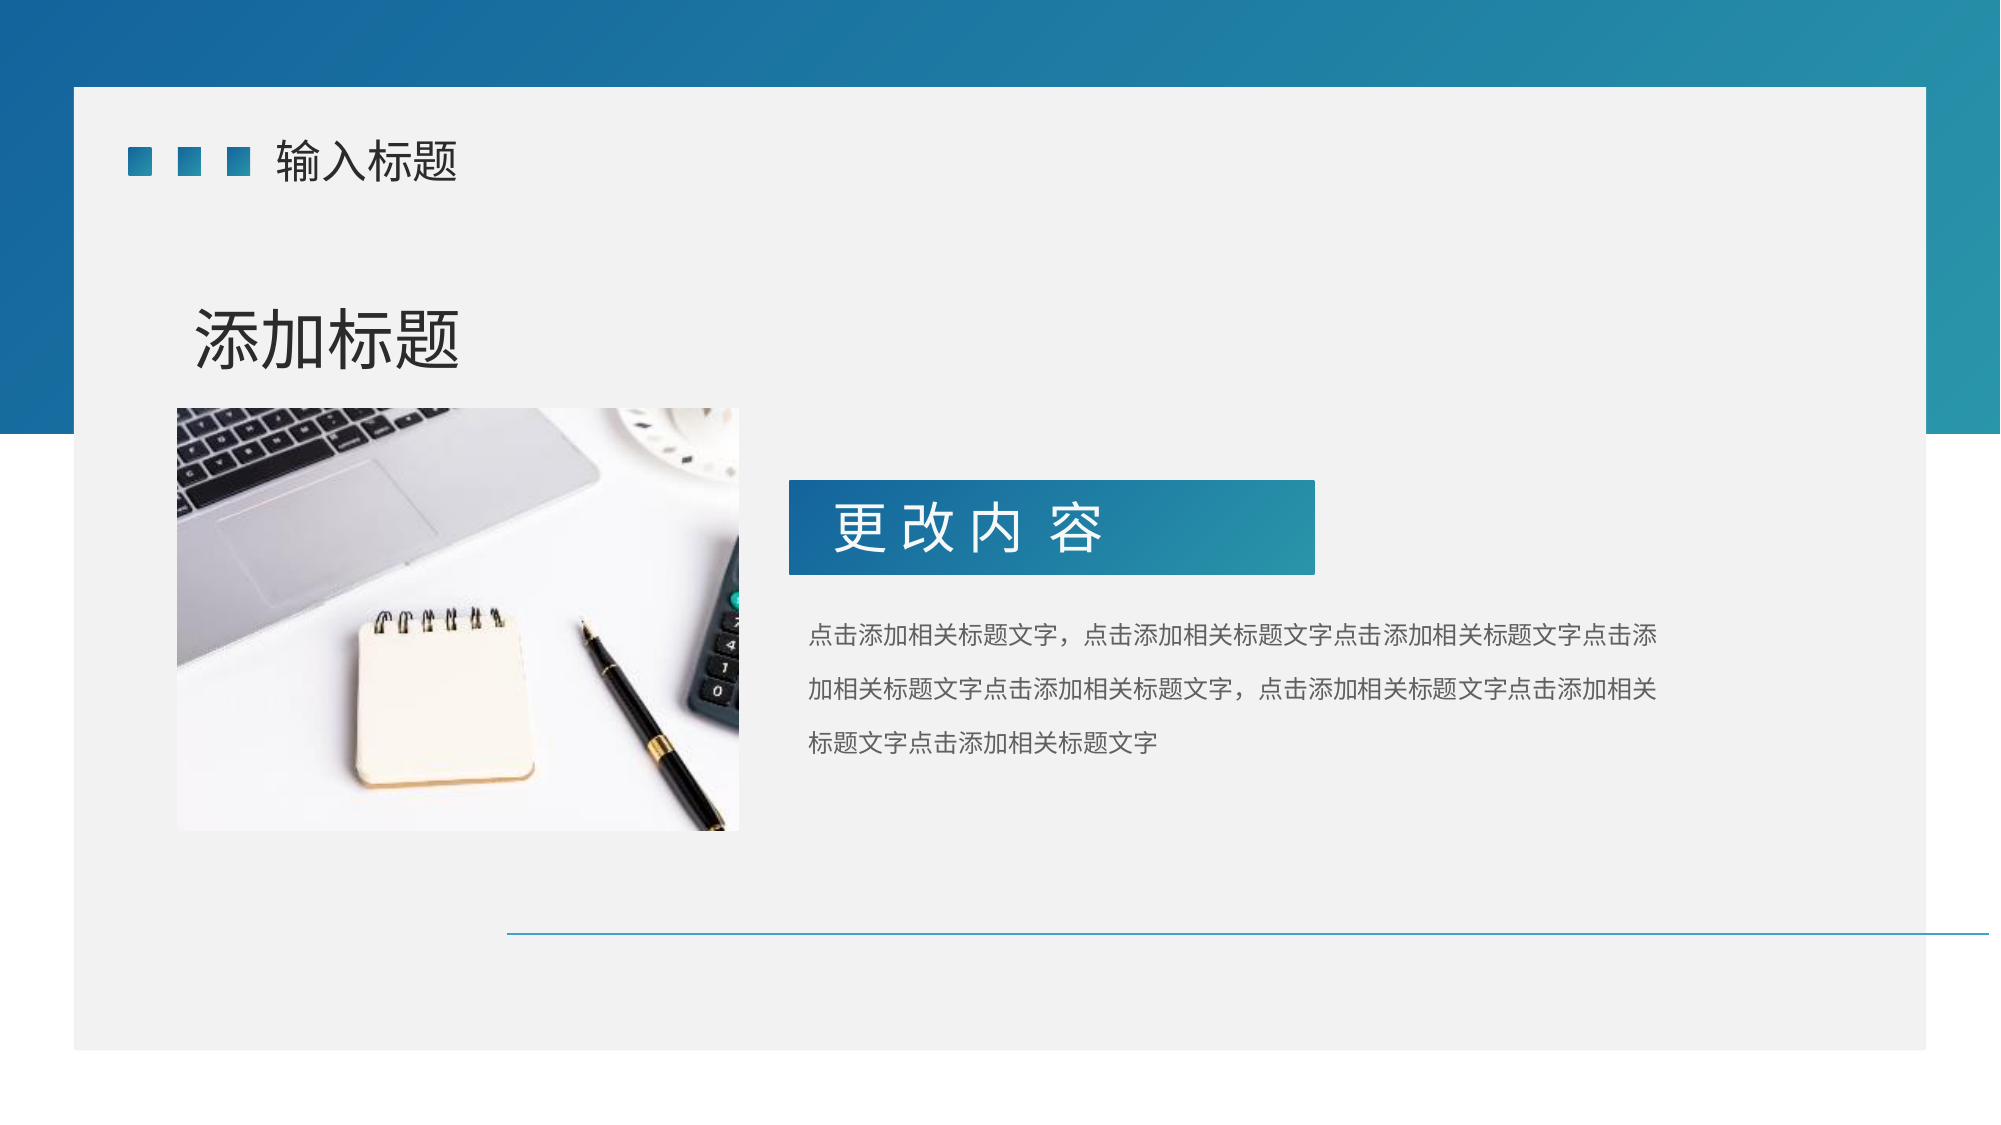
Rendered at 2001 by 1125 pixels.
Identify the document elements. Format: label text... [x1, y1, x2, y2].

picture [177, 408, 739, 831]
text_box [788, 479, 1315, 576]
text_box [128, 124, 534, 196]
text_box 添加标题 [179, 290, 476, 386]
text_box 更 改 内 容 [767, 486, 1120, 568]
text_box 点击添加相关标题文字，点击添加相关标题文字点击添加相关标题文字点击添加相关标题文字点击添加相关标题文字，点击添加相关标题文字点击添加相关标题文字点击添加相关标题文字 [794, 588, 1690, 818]
